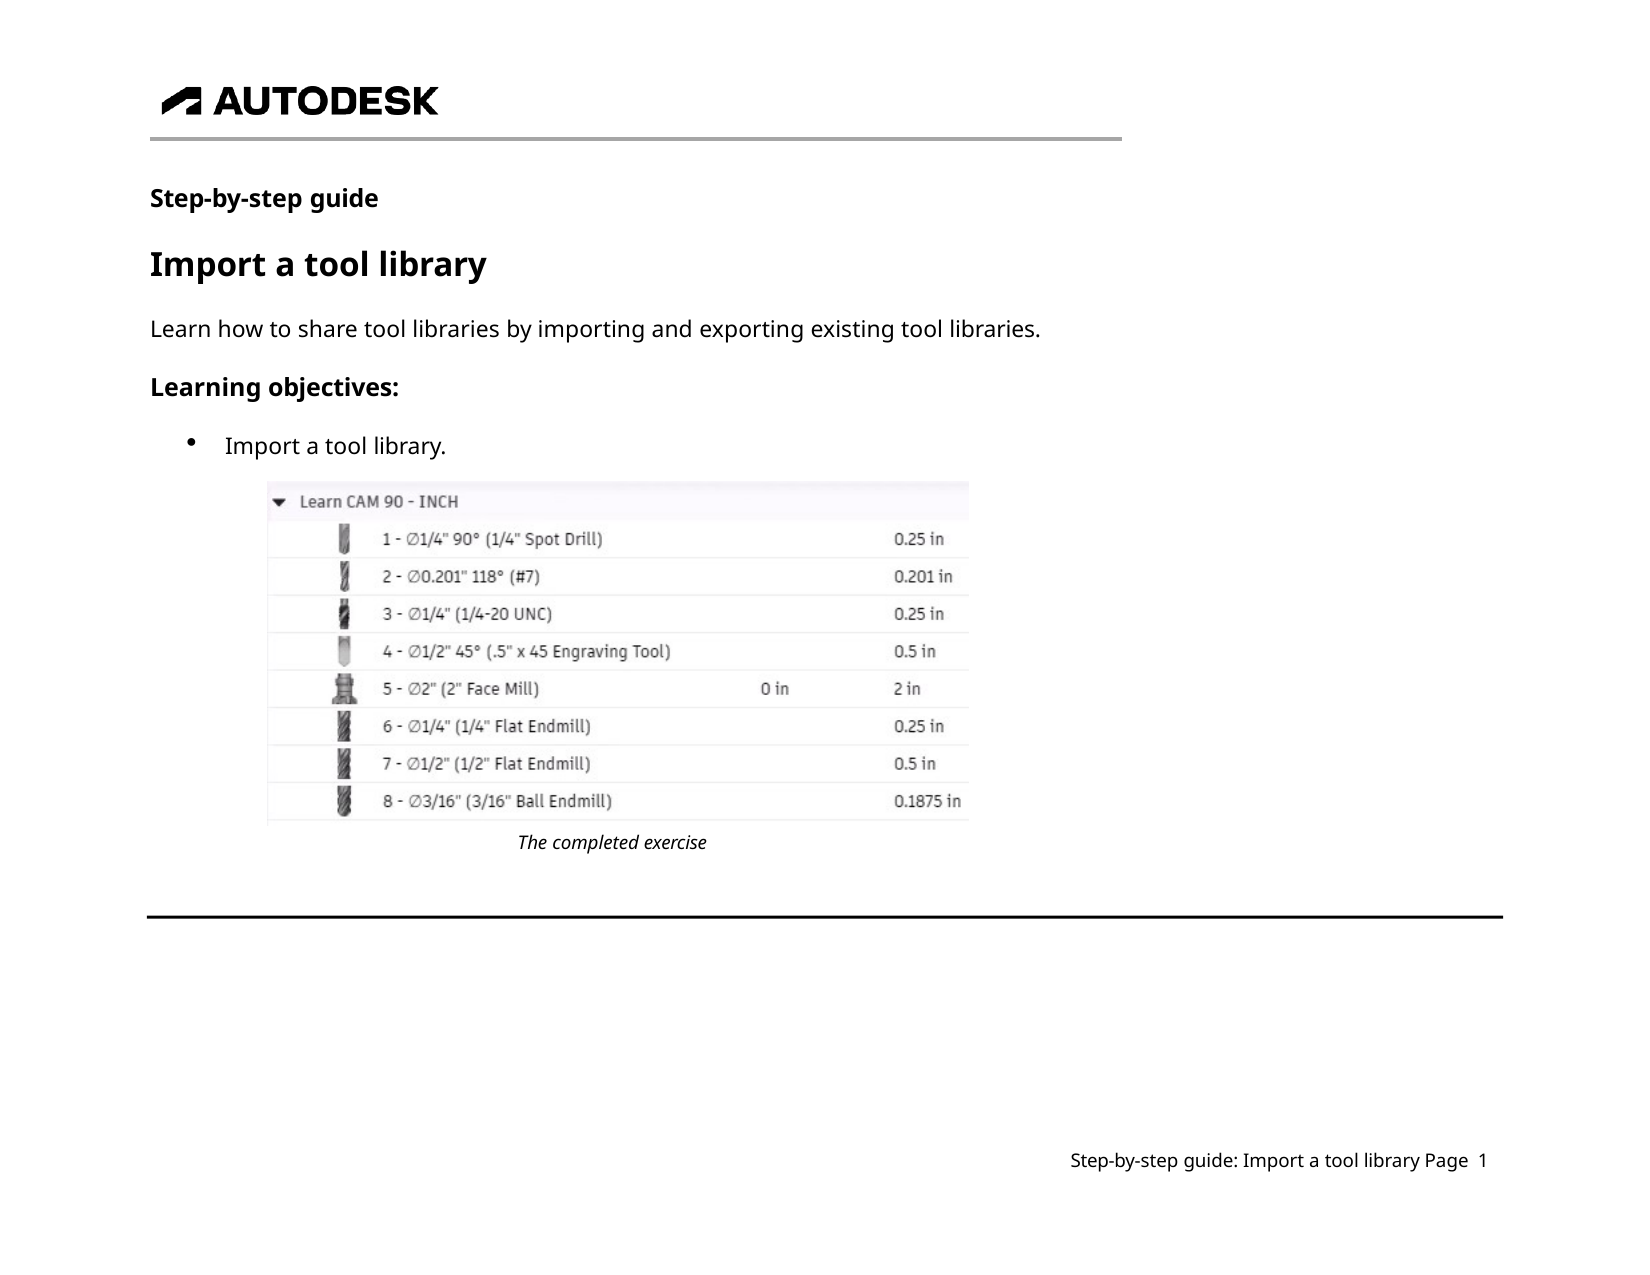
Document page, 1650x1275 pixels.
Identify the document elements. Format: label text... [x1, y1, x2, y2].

text_box The completed exercise [515, 835, 728, 854]
text_box Step-by-step guide Import a tool library Learn how to share tool libraries by importing and exporting existing tool libraries. Learning objectives: Import a tool library. [147, 180, 1049, 459]
text_box [146, 915, 1504, 919]
picture [267, 481, 970, 826]
slide_number Step-by-step guide: Import a tool library Page 3 [1068, 1145, 1509, 1275]
picture [161, 86, 439, 115]
